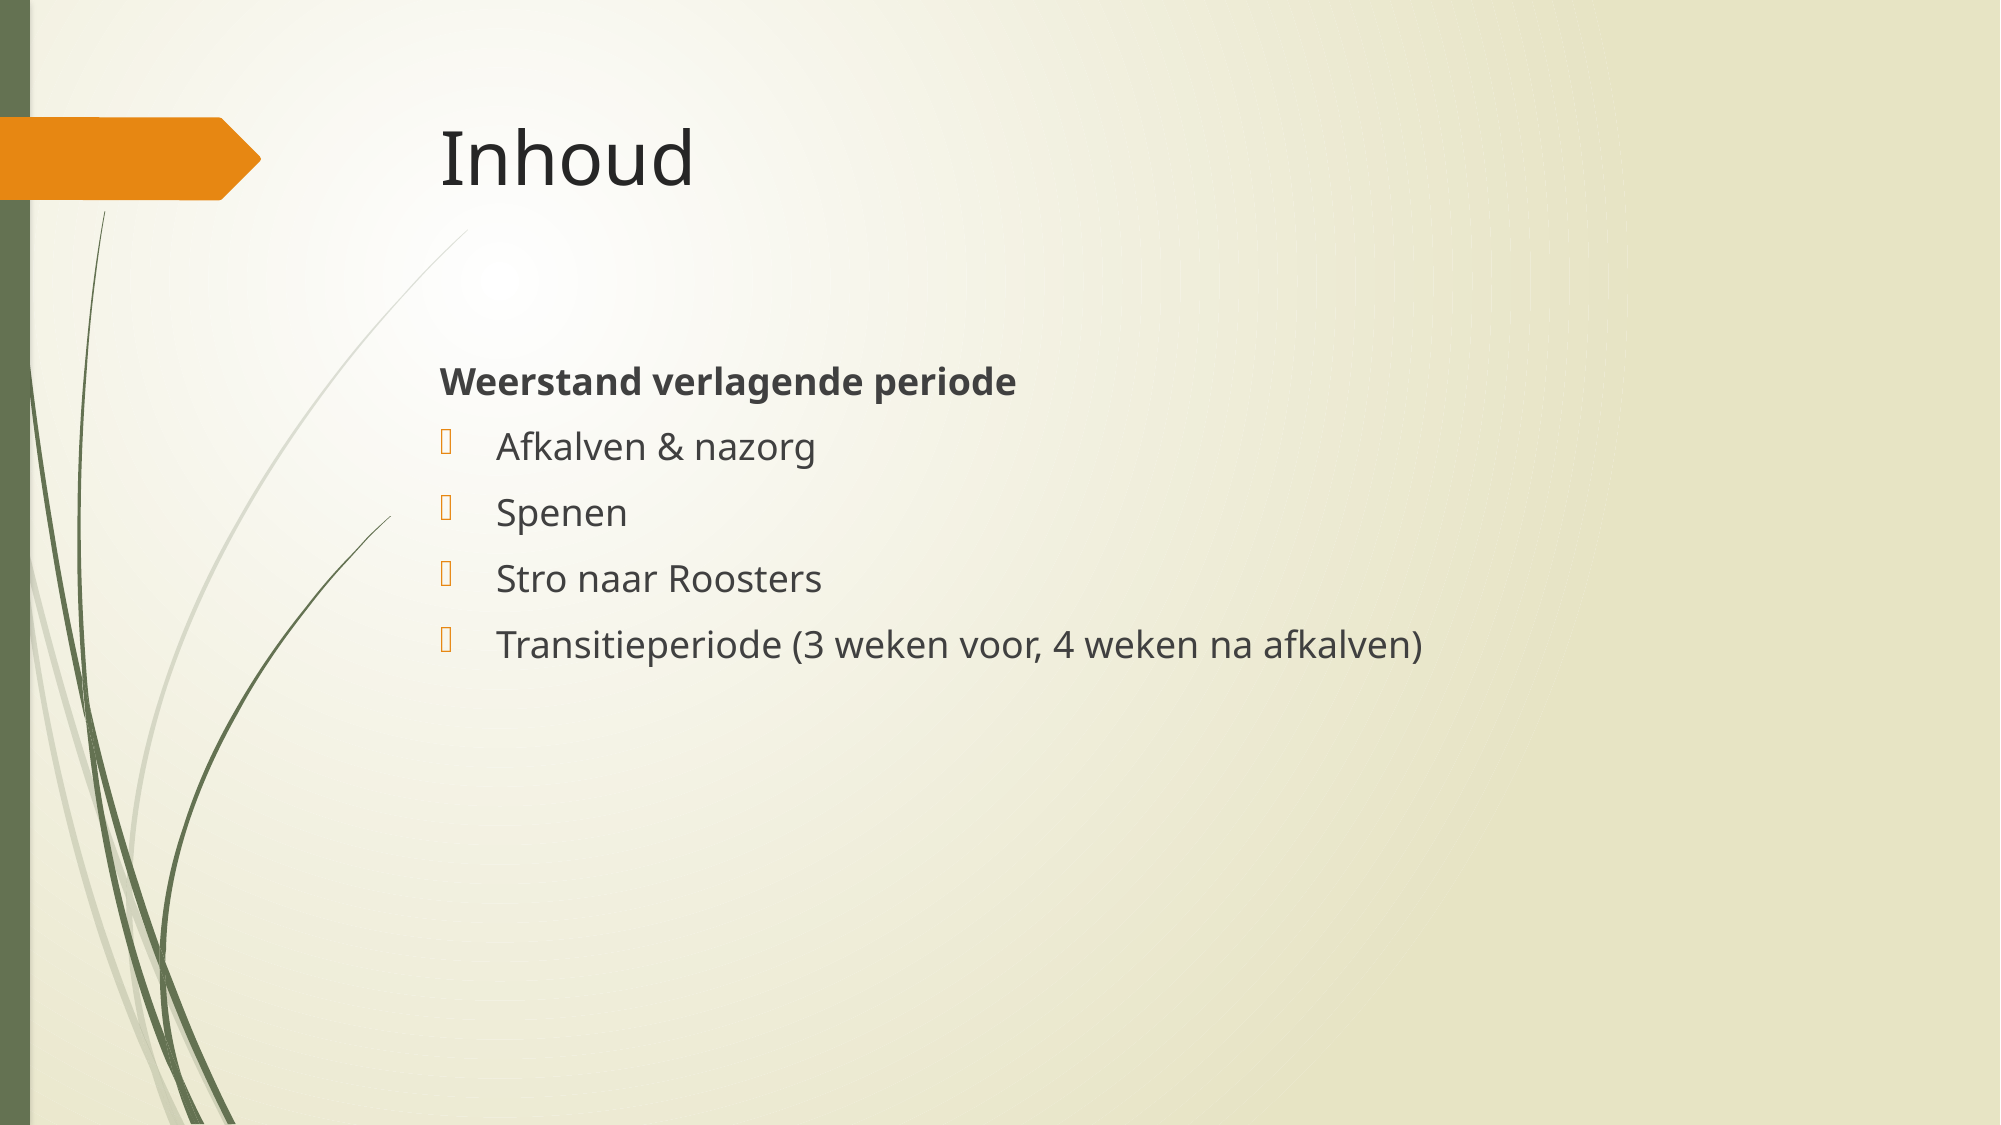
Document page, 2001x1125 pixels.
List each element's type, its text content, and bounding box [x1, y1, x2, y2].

list Weerstand verlagende periode Afkalven & nazorg Spenen Stro naar Roosters Transitieperiode (3 weken voor, 4 weken na afkalven) [424, 350, 1888, 970]
title Inhoud [425, 102, 1888, 313]
